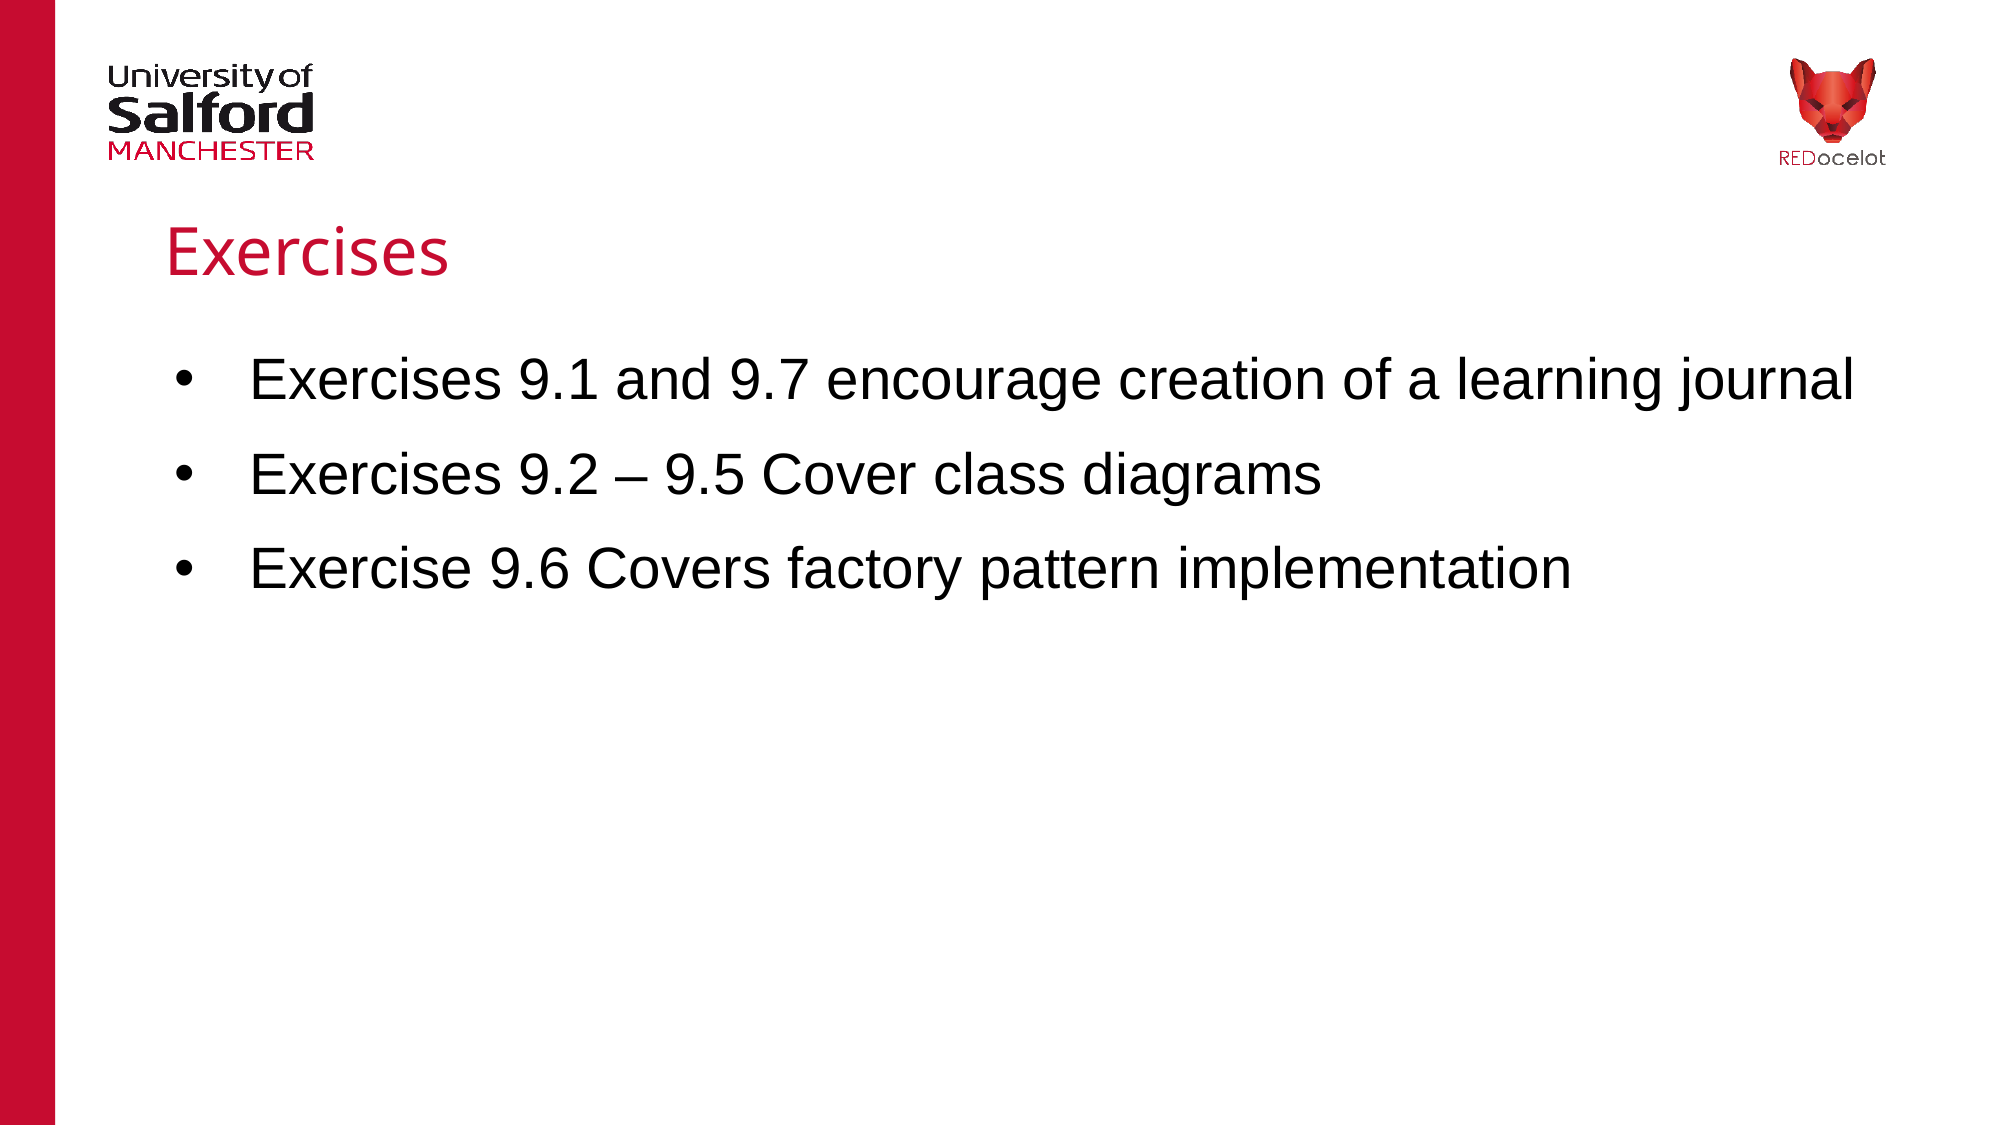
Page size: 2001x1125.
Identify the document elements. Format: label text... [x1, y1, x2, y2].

title Exercises [150, 208, 1850, 315]
picture [60, 27, 362, 196]
picture [1766, 43, 1899, 180]
list Exercises 9.1 and 9.7 encourage creation of a learning journal Exercises 9.2 – 9.5 Cover class diagrams Exercise 9.6 Covers factory pattern implementation [159, 340, 1900, 1005]
